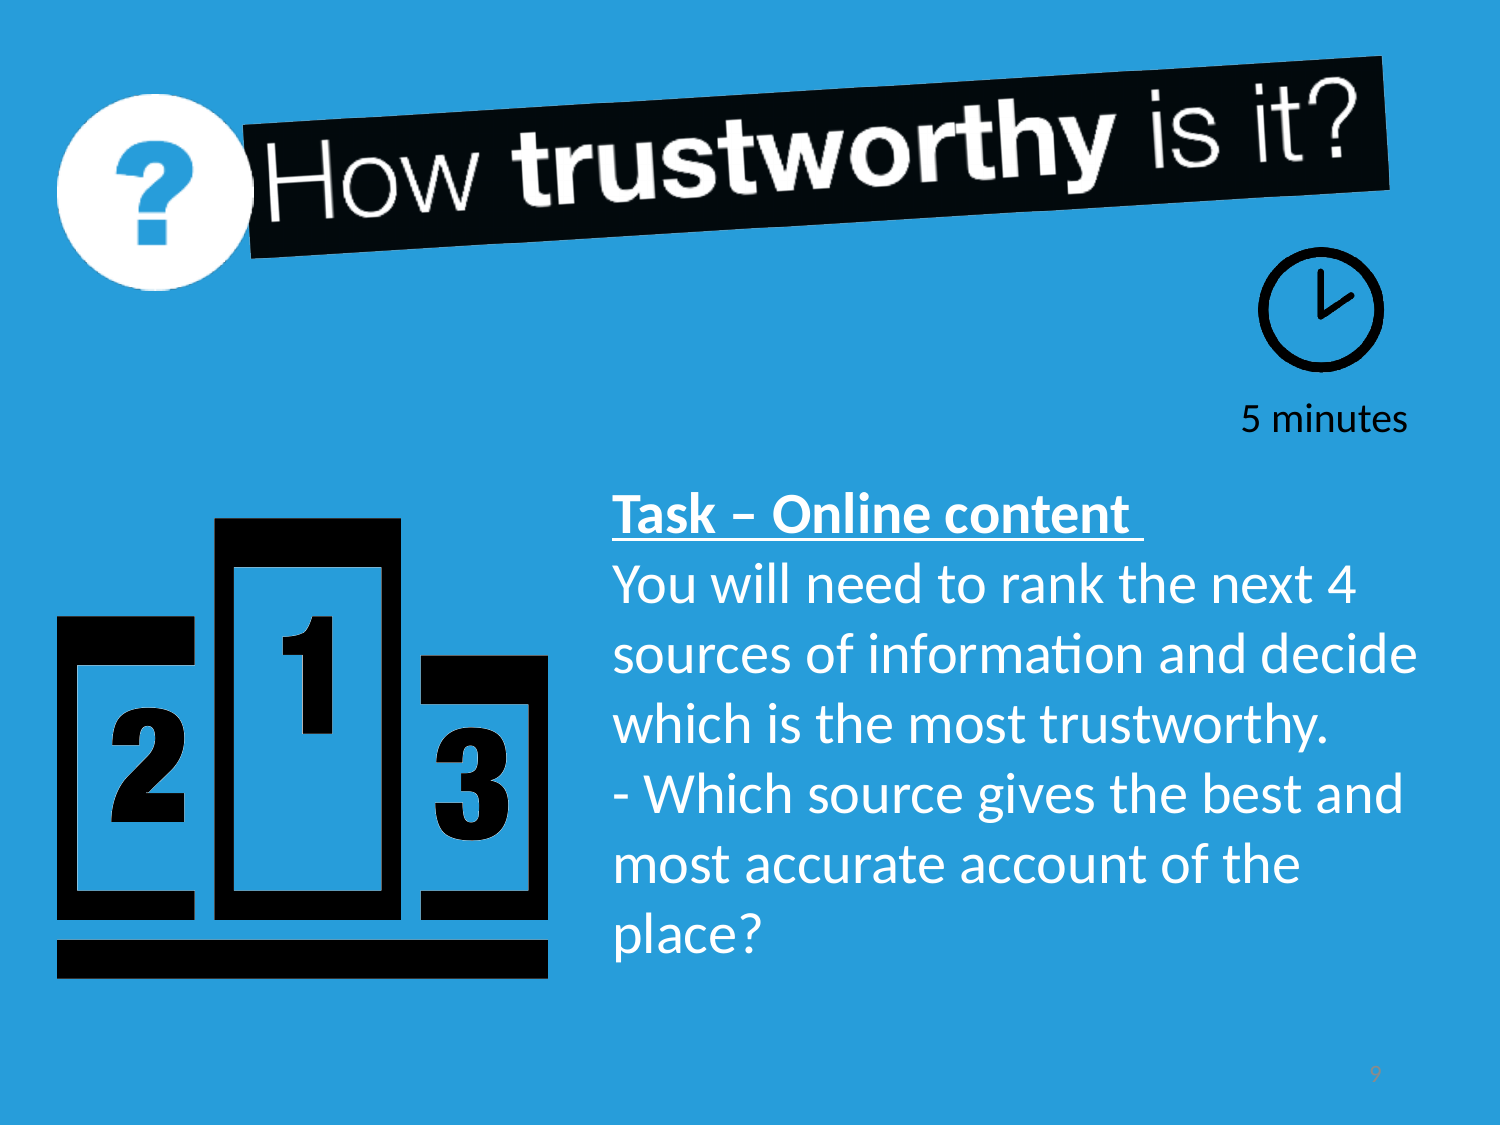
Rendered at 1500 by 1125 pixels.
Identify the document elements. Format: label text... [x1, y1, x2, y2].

text_box Task – Online content You will need to rank the next 4 sources of information and decide which is the most trustworthy. - Which source gives the best and most accurate account of the place? [597, 468, 1476, 973]
picture [57, 517, 548, 979]
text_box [1225, 226, 1455, 450]
picture [57, 56, 1389, 291]
slide_number 9 [1059, 1042, 1397, 1103]
